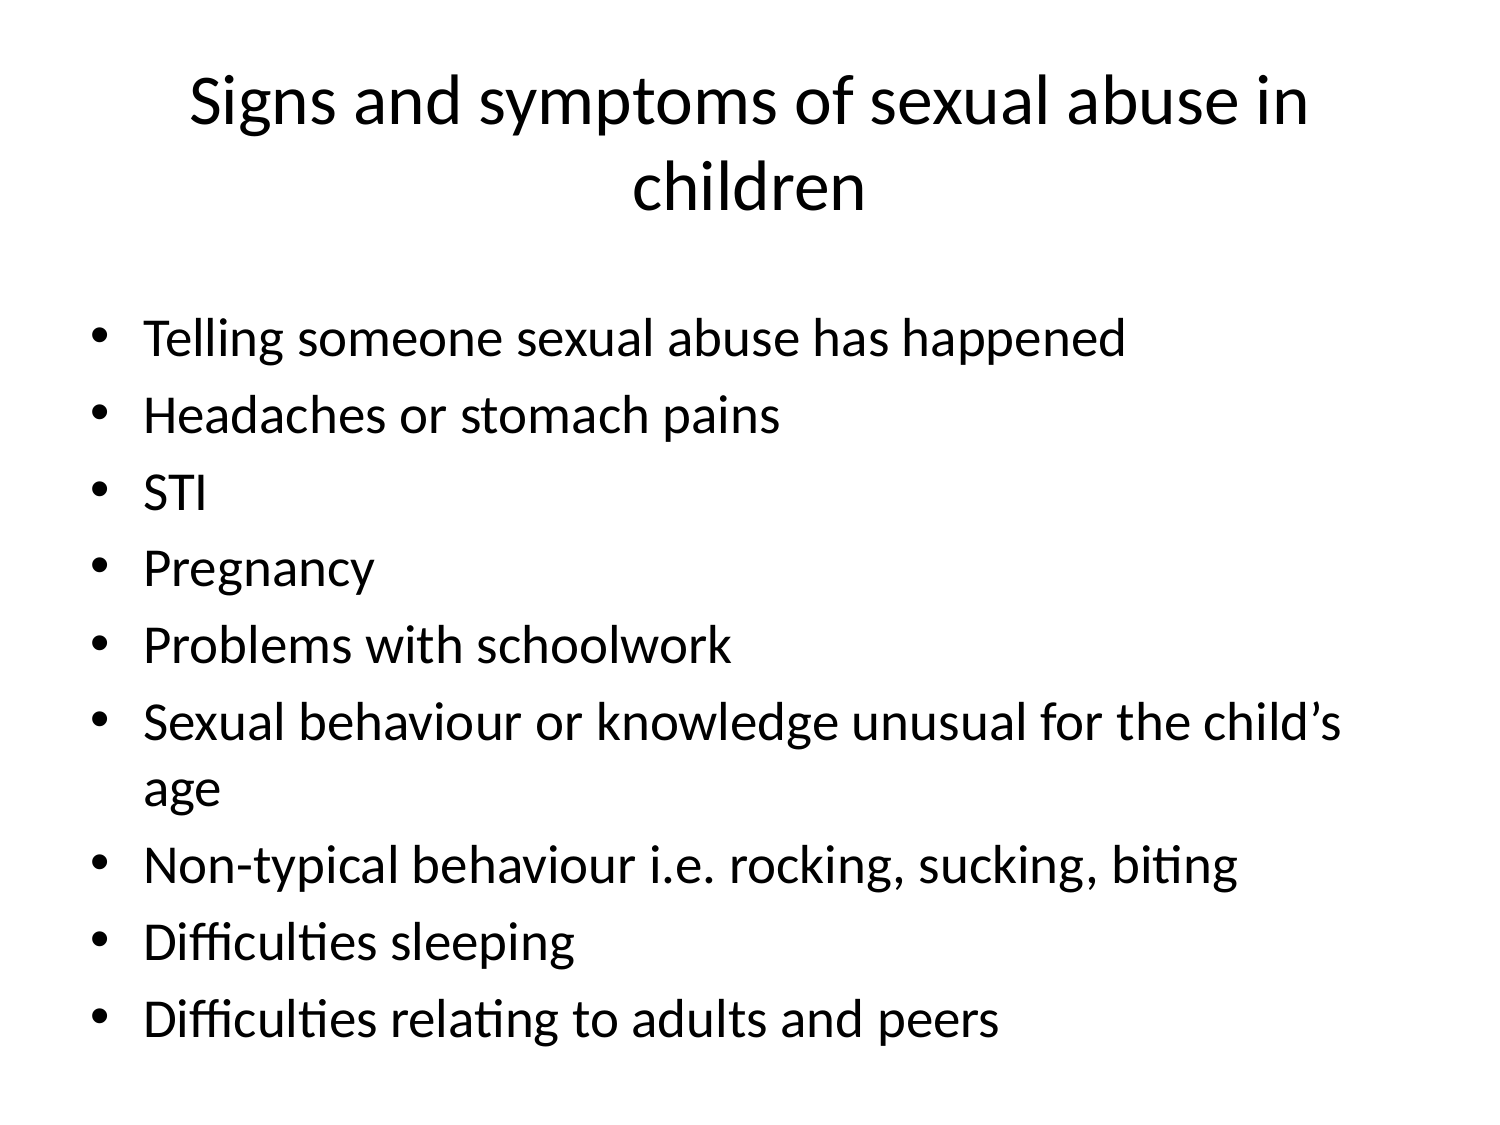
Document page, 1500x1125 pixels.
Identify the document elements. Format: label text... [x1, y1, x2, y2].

list Telling someone sexual abuse has happened Headaches or stomach pains STI Pregnancy Problems with schoolwork Sexual behaviour or knowledge unusual for the child’s age Non-typical behaviour i.e. rocking, sucking, biting Difficulties sleeping Difficulties relating to adults and peers [75, 293, 1425, 1060]
title Signs and symptoms of sexual abuse in children [75, 45, 1425, 233]
